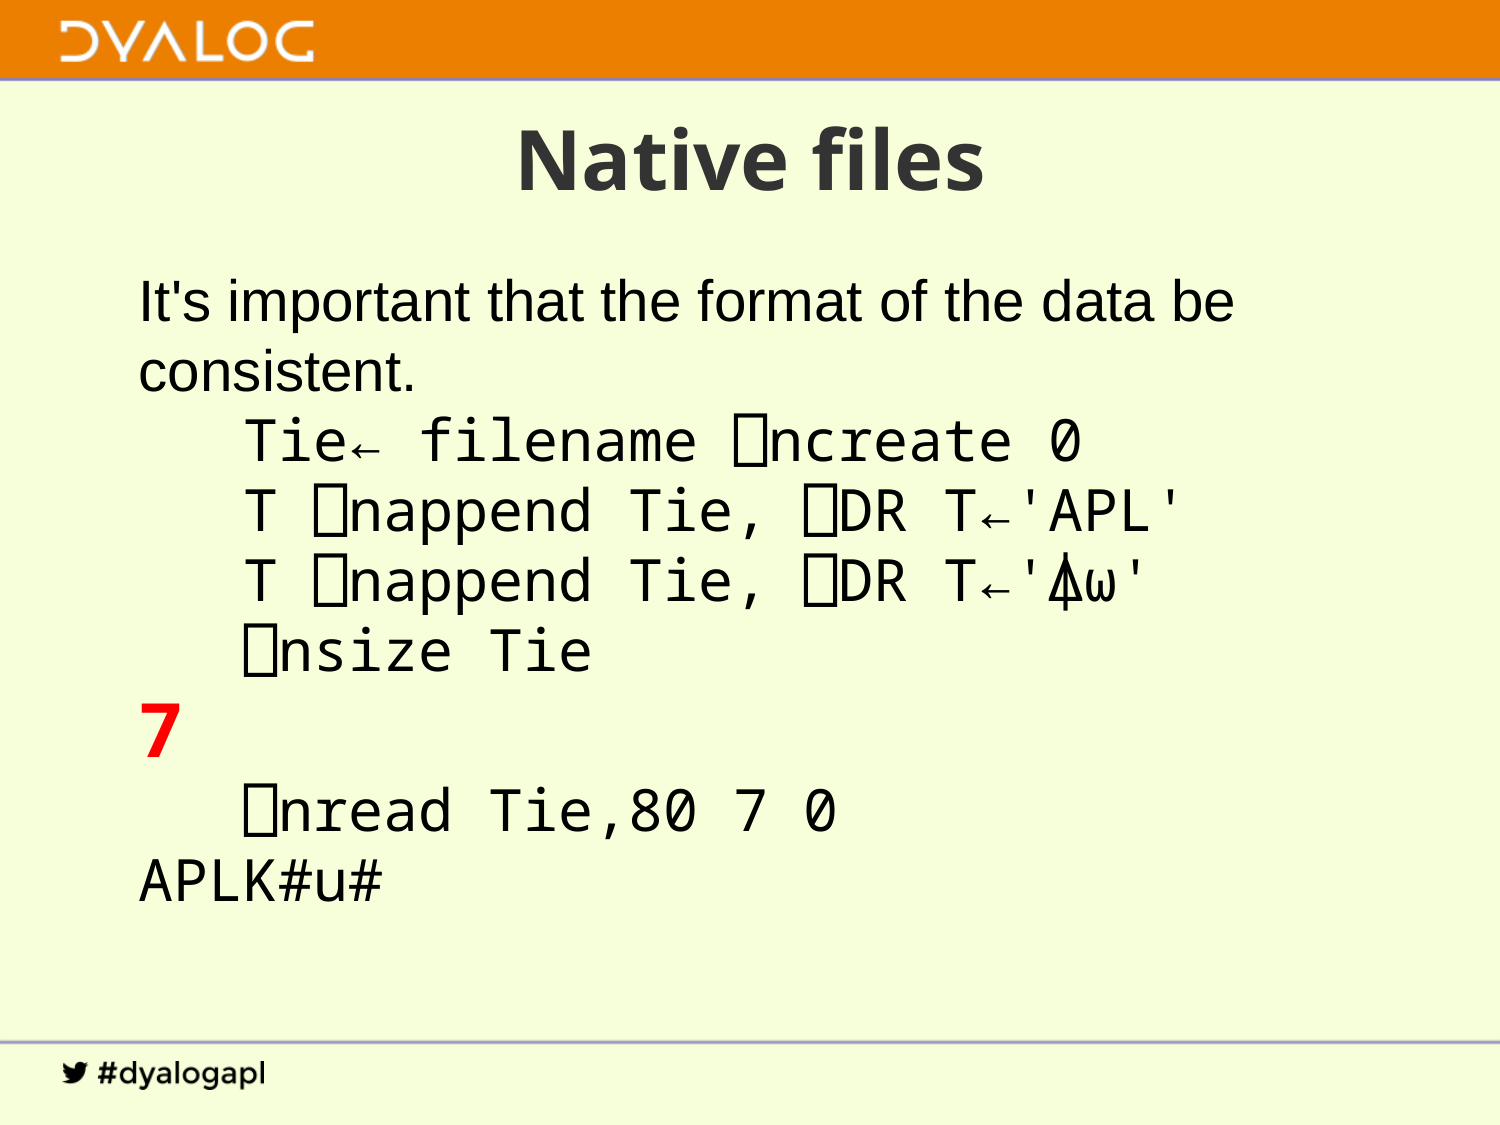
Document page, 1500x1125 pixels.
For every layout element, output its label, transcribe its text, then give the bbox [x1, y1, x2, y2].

title Native files [112, 99, 1388, 268]
subtitle It's important that the format of the data be consistent. Tie← filename ⎕ncreate 0 T ⎕nappend Tie, ⎕DR T←'APL' T ⎕nappend Tie, ⎕DR T←'⍋⍵' ⎕nsize Tie 7 ⎕nread Tie,80 7 0 APLK#u# [123, 255, 1424, 964]
picture [0, 0, 1500, 1125]
